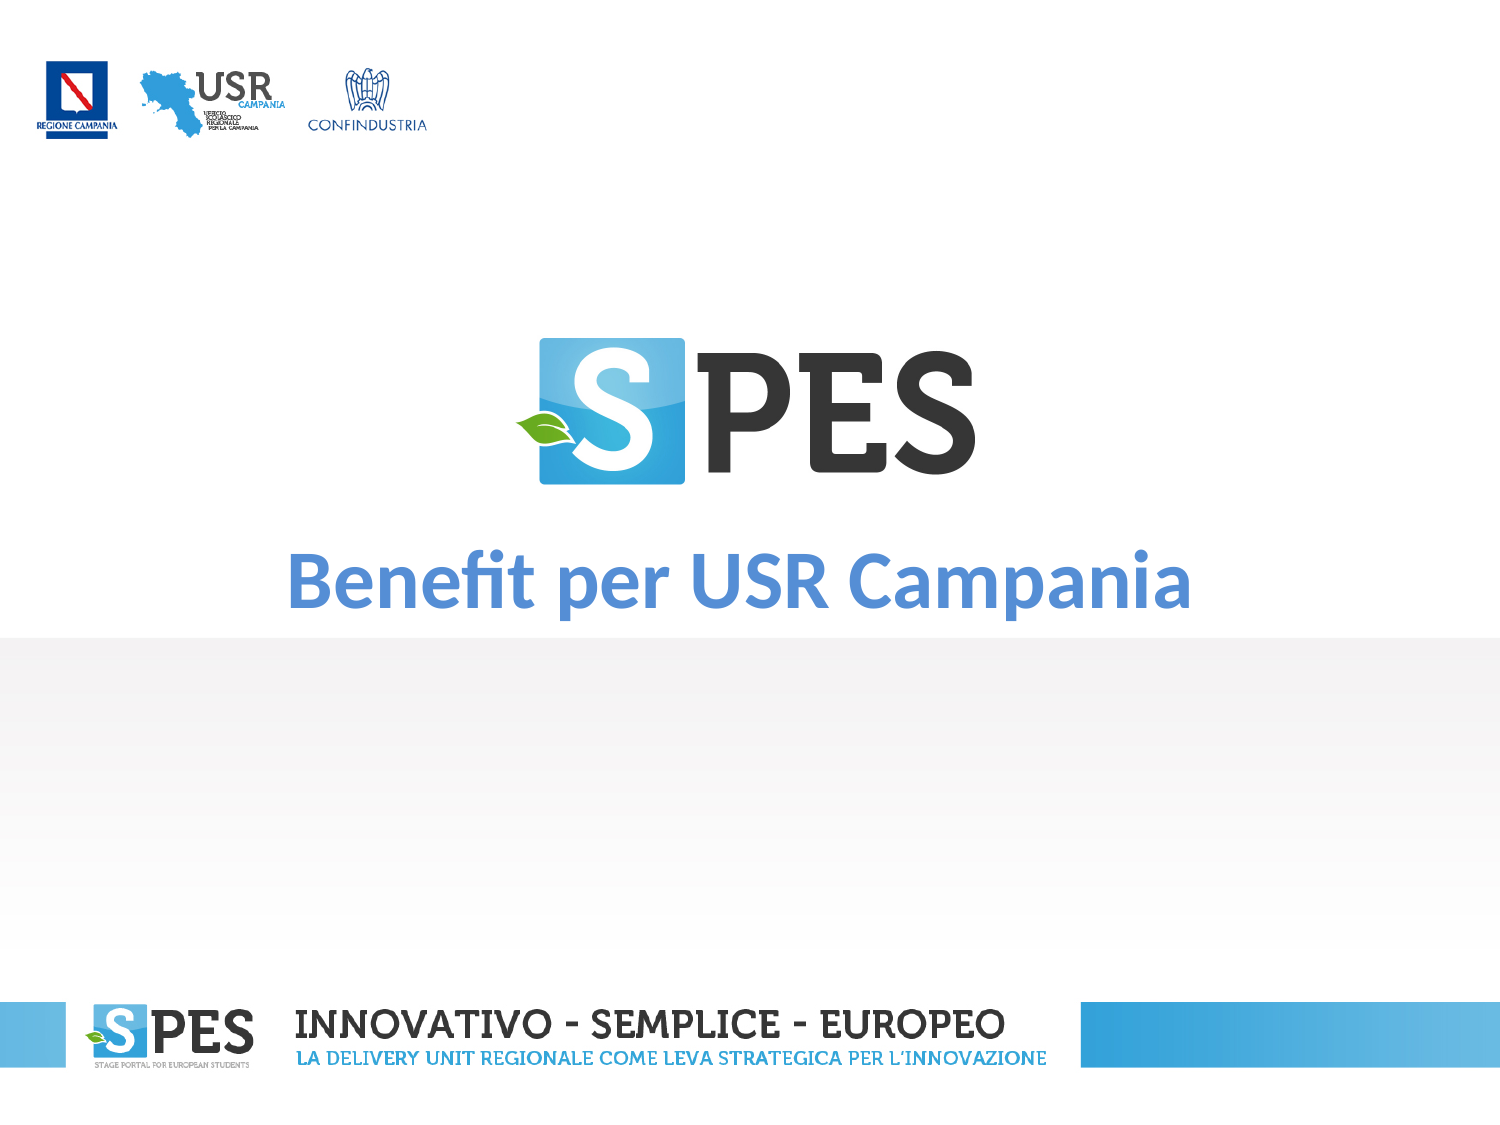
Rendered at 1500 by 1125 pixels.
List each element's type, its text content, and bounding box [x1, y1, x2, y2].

title Benefit per USR Campania [212, 287, 1288, 763]
picture [0, 32, 1500, 1093]
